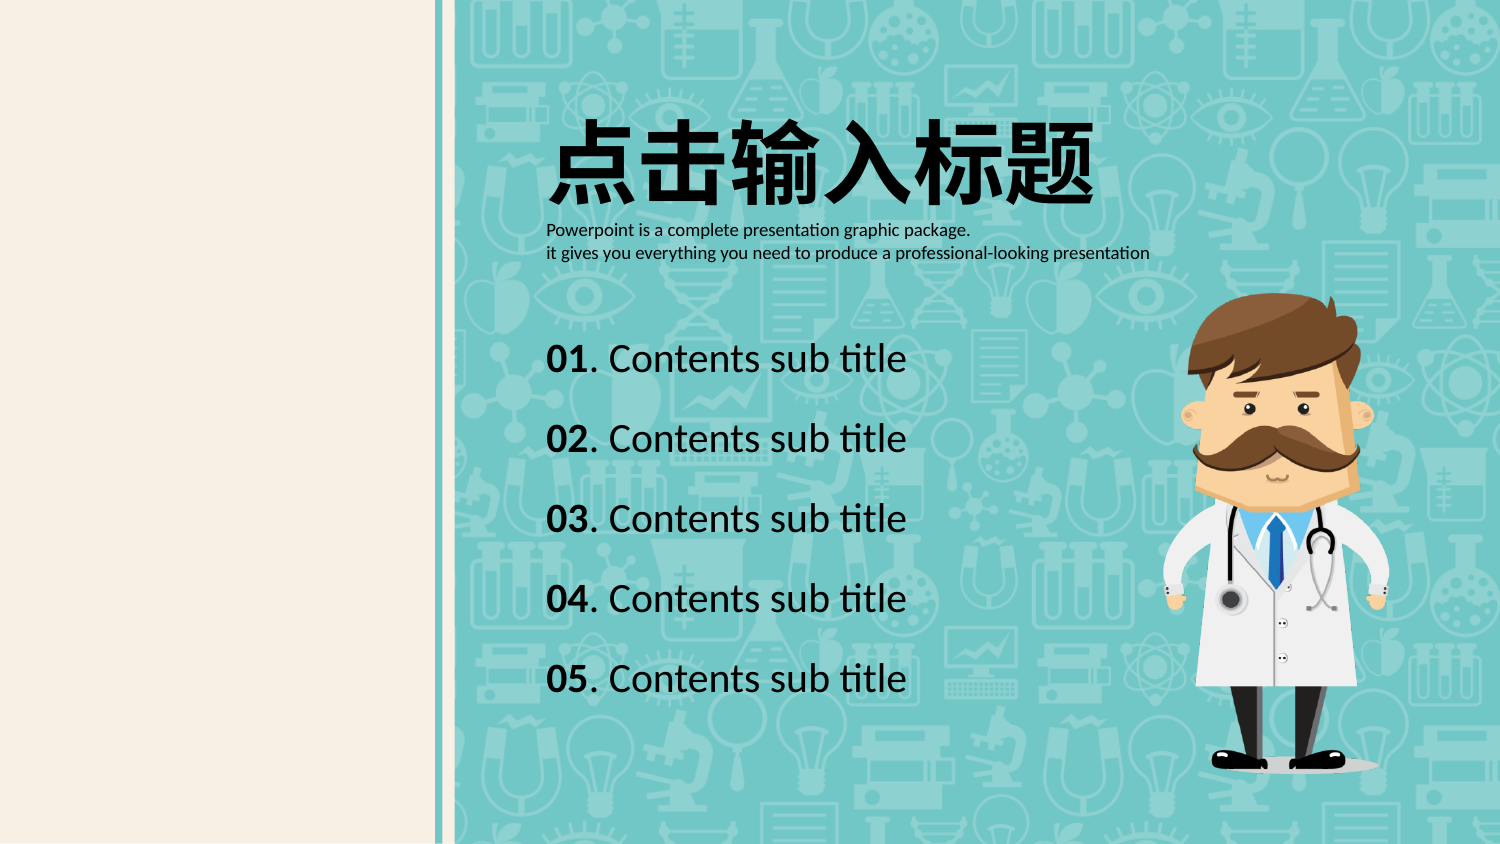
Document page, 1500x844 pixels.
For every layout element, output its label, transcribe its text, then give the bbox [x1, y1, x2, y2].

list 05. Contents sub title [546, 660, 1306, 724]
list 点击输入标题 [546, 127, 1306, 211]
list 01. Contents sub title [546, 340, 1306, 404]
list 02. Contents sub title [546, 420, 1306, 484]
list 03. Contents sub title [546, 500, 1306, 564]
list 04. Contents sub title [546, 580, 1306, 644]
text_box Powerpoint is a complete presentation graphic package. it gives you everything you need to produce a professional-looking presentation [546, 218, 1188, 264]
picture [454, 0, 1500, 844]
